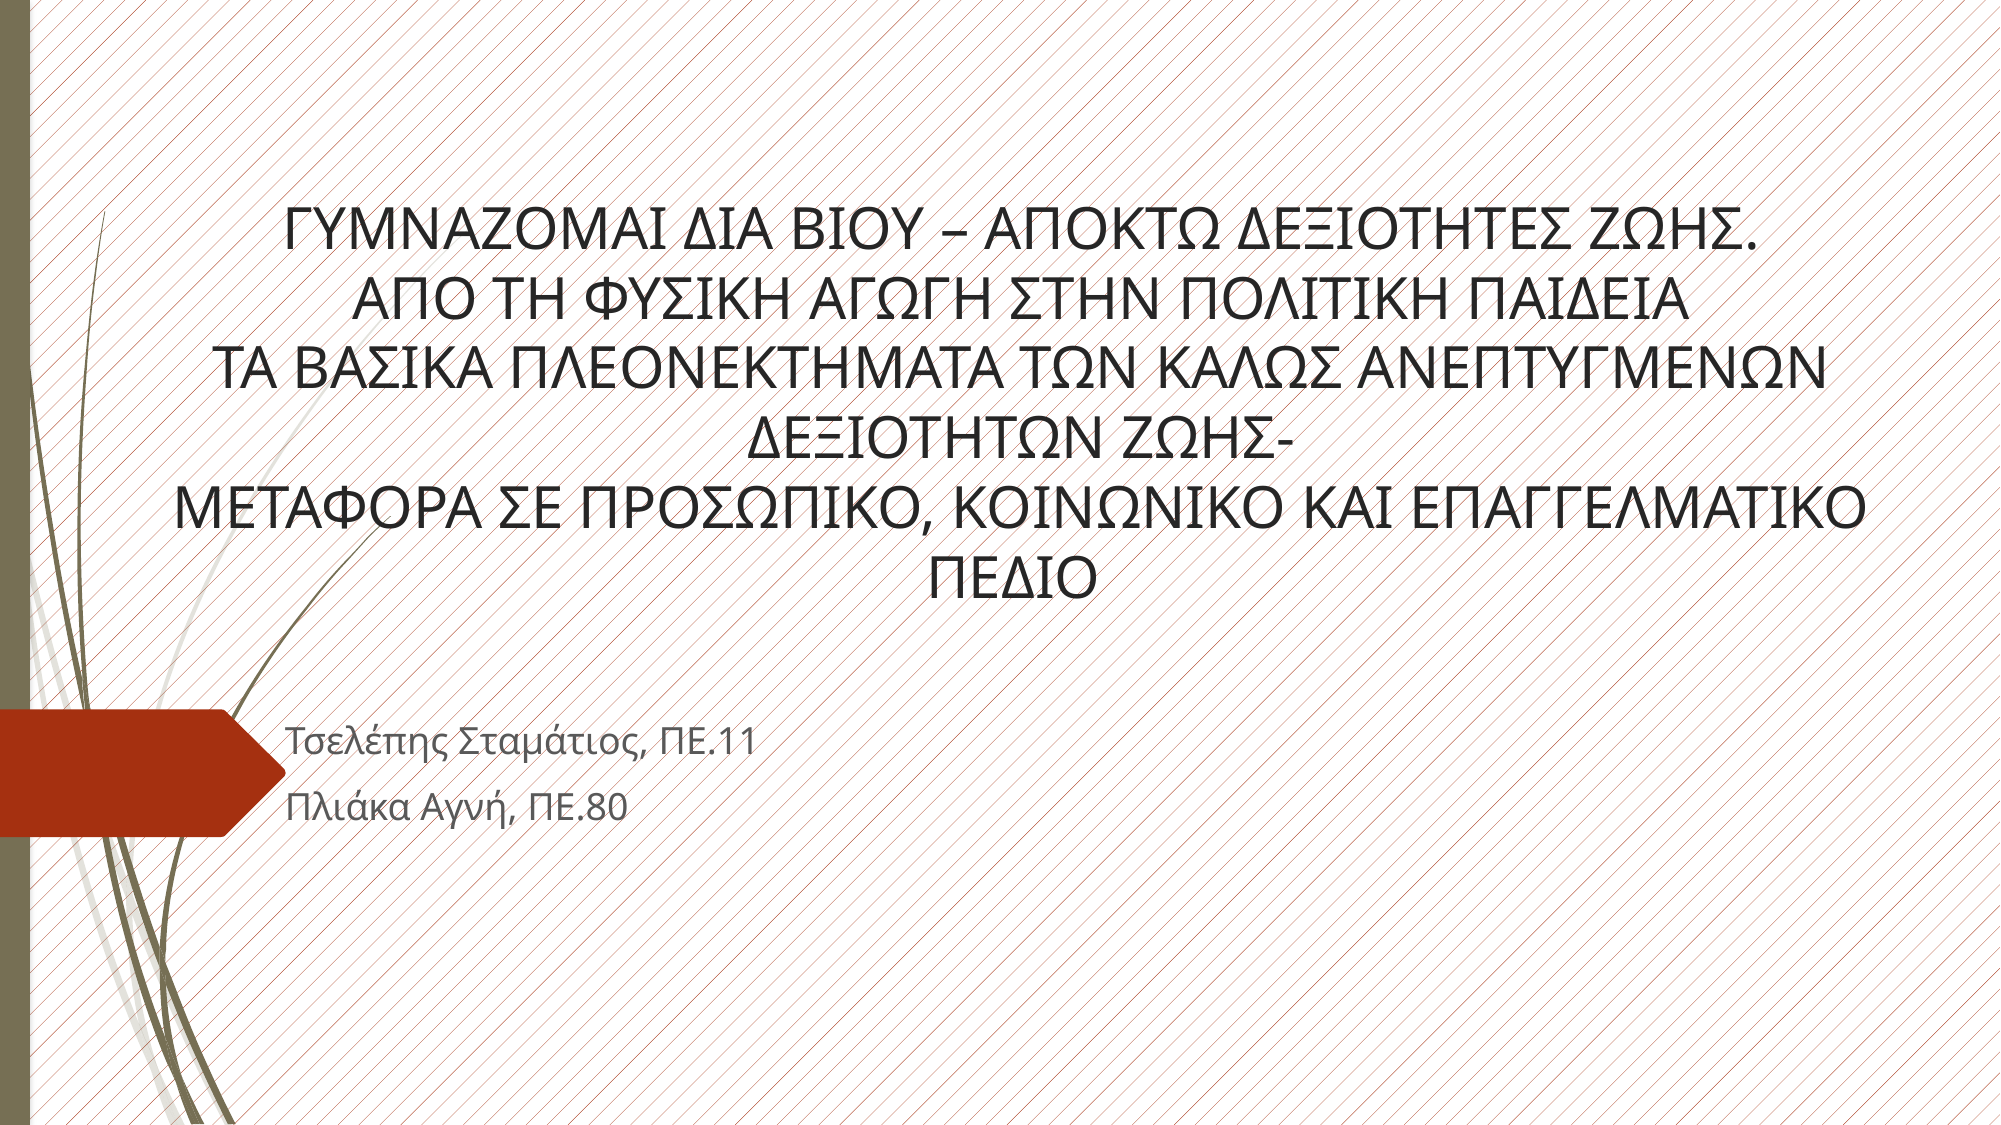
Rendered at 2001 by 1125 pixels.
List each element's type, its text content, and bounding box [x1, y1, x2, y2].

title ΓΥΜΝΑΖΟΜΑΙ ΔΙΑ ΒΙΟΥ – ΑΠΟΚΤΩ ΔΕΞΙΟΤΗΤΕΣ ΖΩΗΣ. ΑΠΟ ΤΗ ΦΥΣΙΚΗ ΑΓΩΓΗ ΣΤΗΝ ΠΟΛΙΤΙΚΗ ΠΑΙΔΕΙΑ ΤΑ ΒΑΣΙΚΑ ΠΛΕΟΝΕΚΤΗΜΑΤΑ ΤΩΝ ΚΑΛΩΣ ΑΝΕΠΤΥΓΜΕΝΩΝ ΔΕΞΙΟΤΗΤΩΝ ΖΩΗΣ- ΜΕΤΑΦΟΡΑ ΣΕ ΠΡΟΣΩΠΙΚΟ, ΚΟΙΝΩΝΙΚΟ ΚΑΙ ΕΠΑΓΓΕΛΜΑΤΙΚΟ ΠΕΔΙΟ [99, 149, 1943, 619]
subtitle Τσελέπης Σταμάτιος, ΠΕ.11 Πλιάκα Αγνή, ΠΕ.80 [269, 709, 1770, 975]
